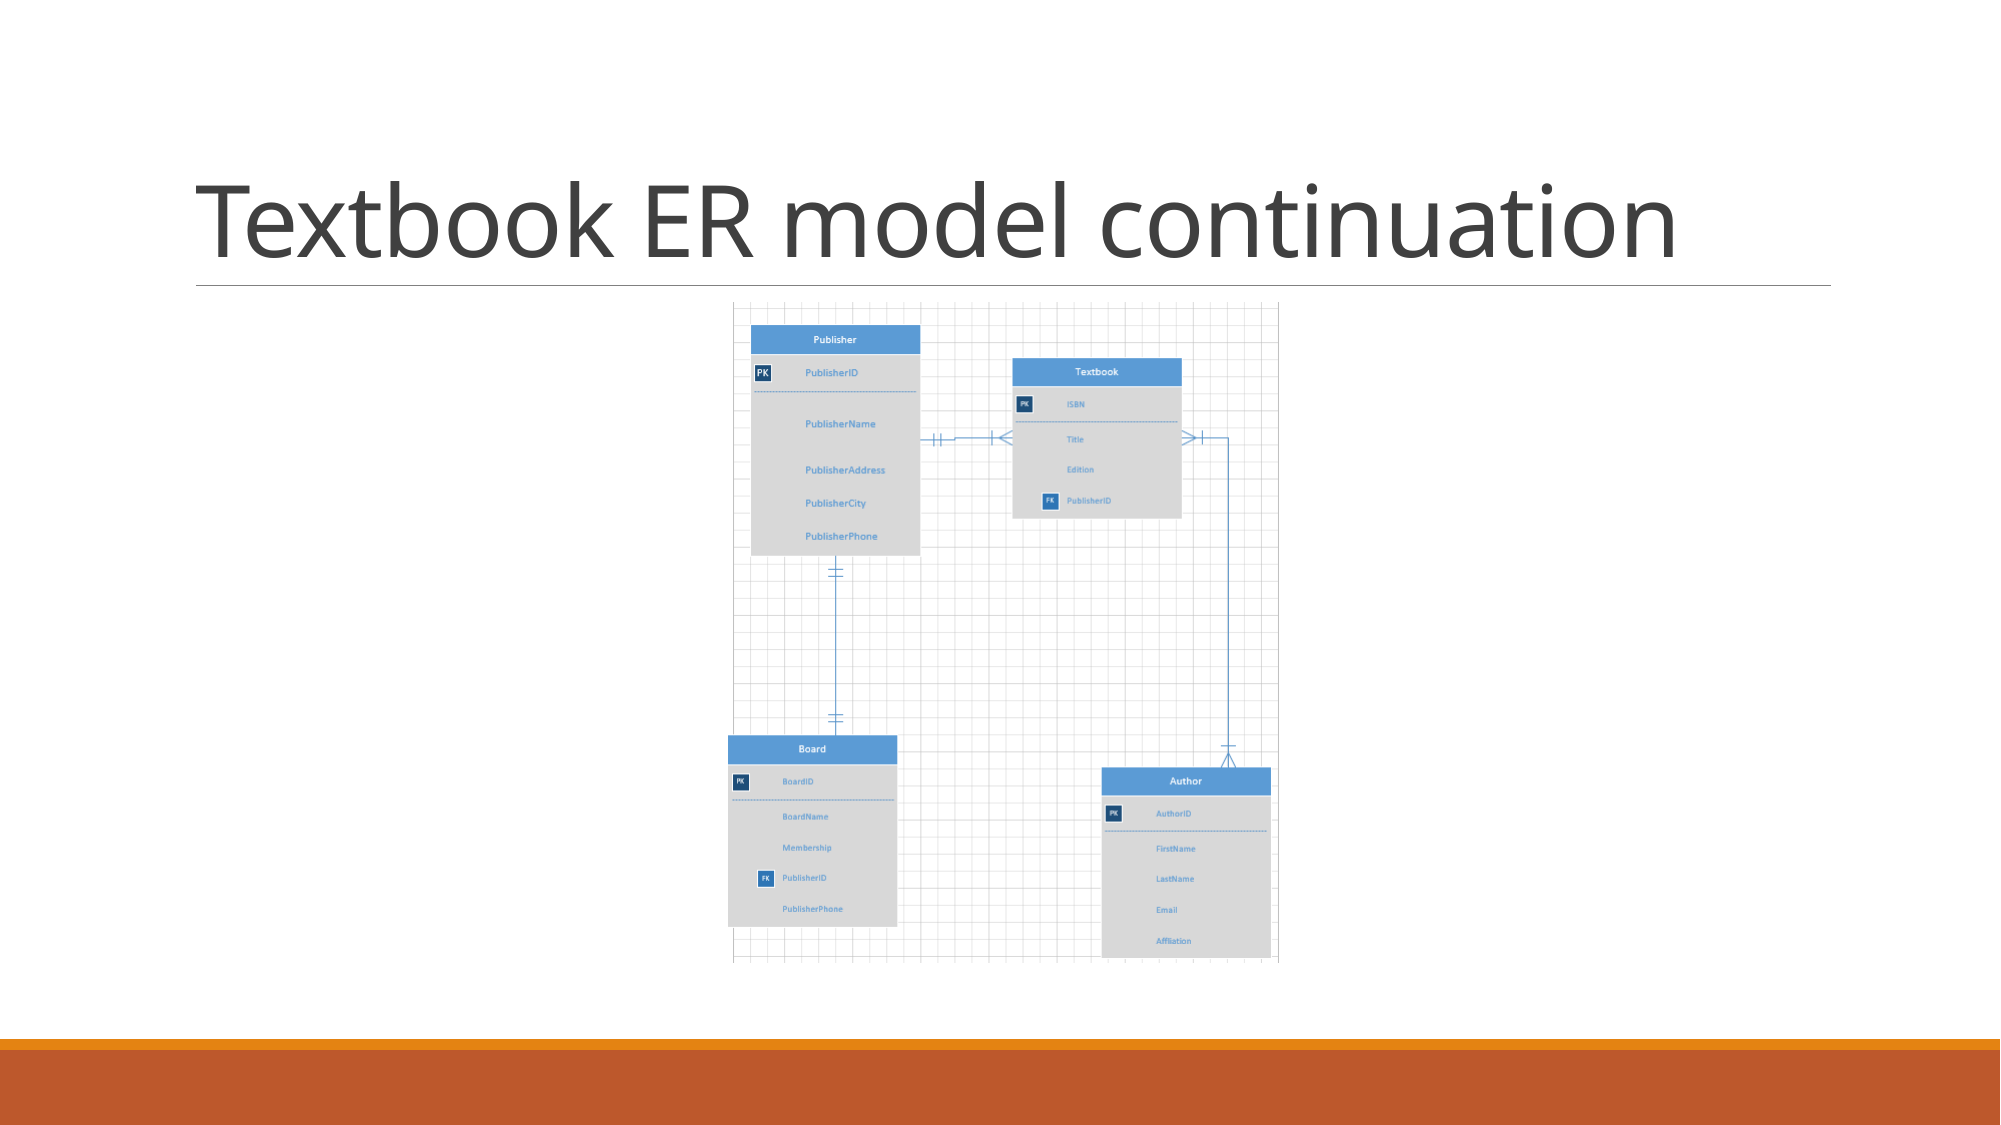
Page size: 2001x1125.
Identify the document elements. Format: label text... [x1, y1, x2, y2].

title Textbook ER model continuation [180, 47, 1830, 285]
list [721, 302, 1289, 964]
